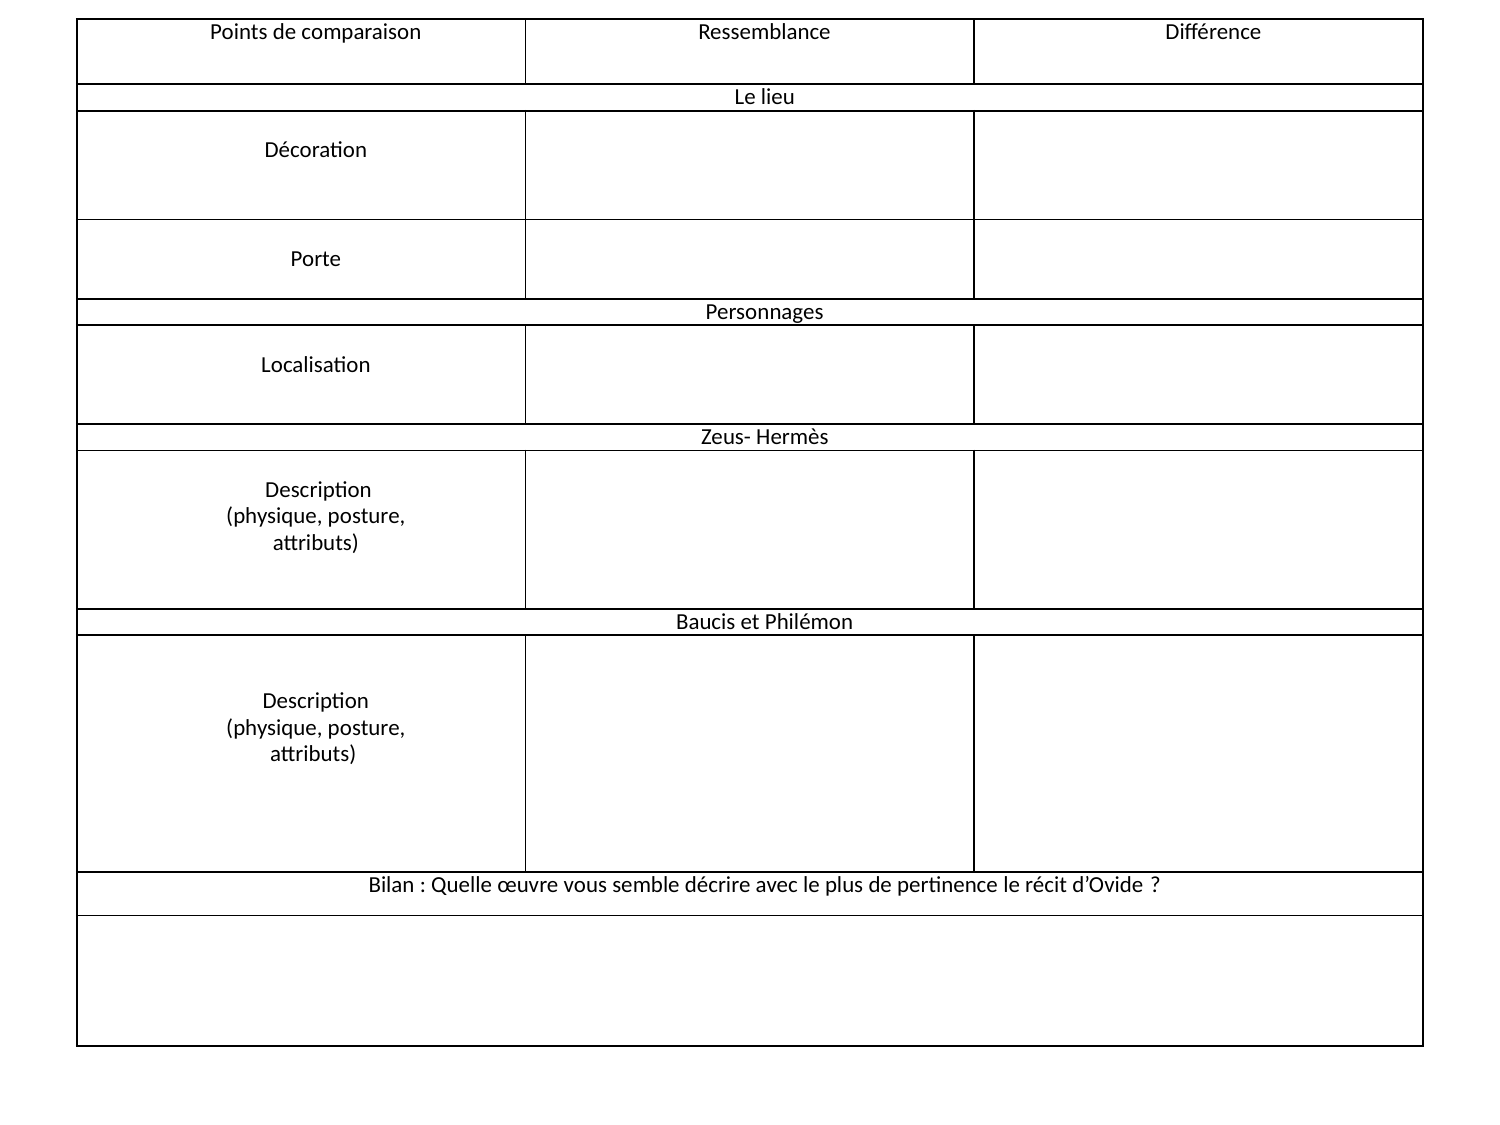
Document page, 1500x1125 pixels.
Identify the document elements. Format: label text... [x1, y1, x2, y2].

table_cell [975, 636, 1422, 871]
table_header Ressemblance [526, 20, 973, 83]
table_cell Baucis et Philémon [78, 610, 1422, 634]
table_cell [975, 220, 1422, 298]
table_cell [975, 326, 1422, 423]
table_cell [526, 326, 973, 423]
table_cell Description (physique, posture, attributs) [78, 636, 525, 871]
table_cell [526, 636, 973, 871]
table_cell Le lieu [78, 85, 1422, 110]
table_cell Localisation [78, 326, 525, 423]
table_cell Zeus- Hermès [78, 425, 1422, 450]
table_cell [526, 451, 973, 608]
table_cell [975, 451, 1422, 608]
table_cell Porte [78, 220, 525, 298]
table_cell [78, 916, 1422, 1045]
table_cell Décoration [78, 112, 525, 219]
table_cell Personnages [78, 300, 1422, 324]
table_cell [975, 112, 1422, 219]
table_header Différence [975, 20, 1422, 83]
table_cell [526, 220, 973, 298]
table_cell Bilan : Quelle œuvre vous semble décrire avec le plus de pertinence le récit d’Ovide ? [78, 873, 1422, 915]
table_header Points de comparaison [78, 20, 525, 83]
table_cell Description (physique, posture, attributs) [78, 451, 525, 608]
table_cell [526, 112, 973, 219]
